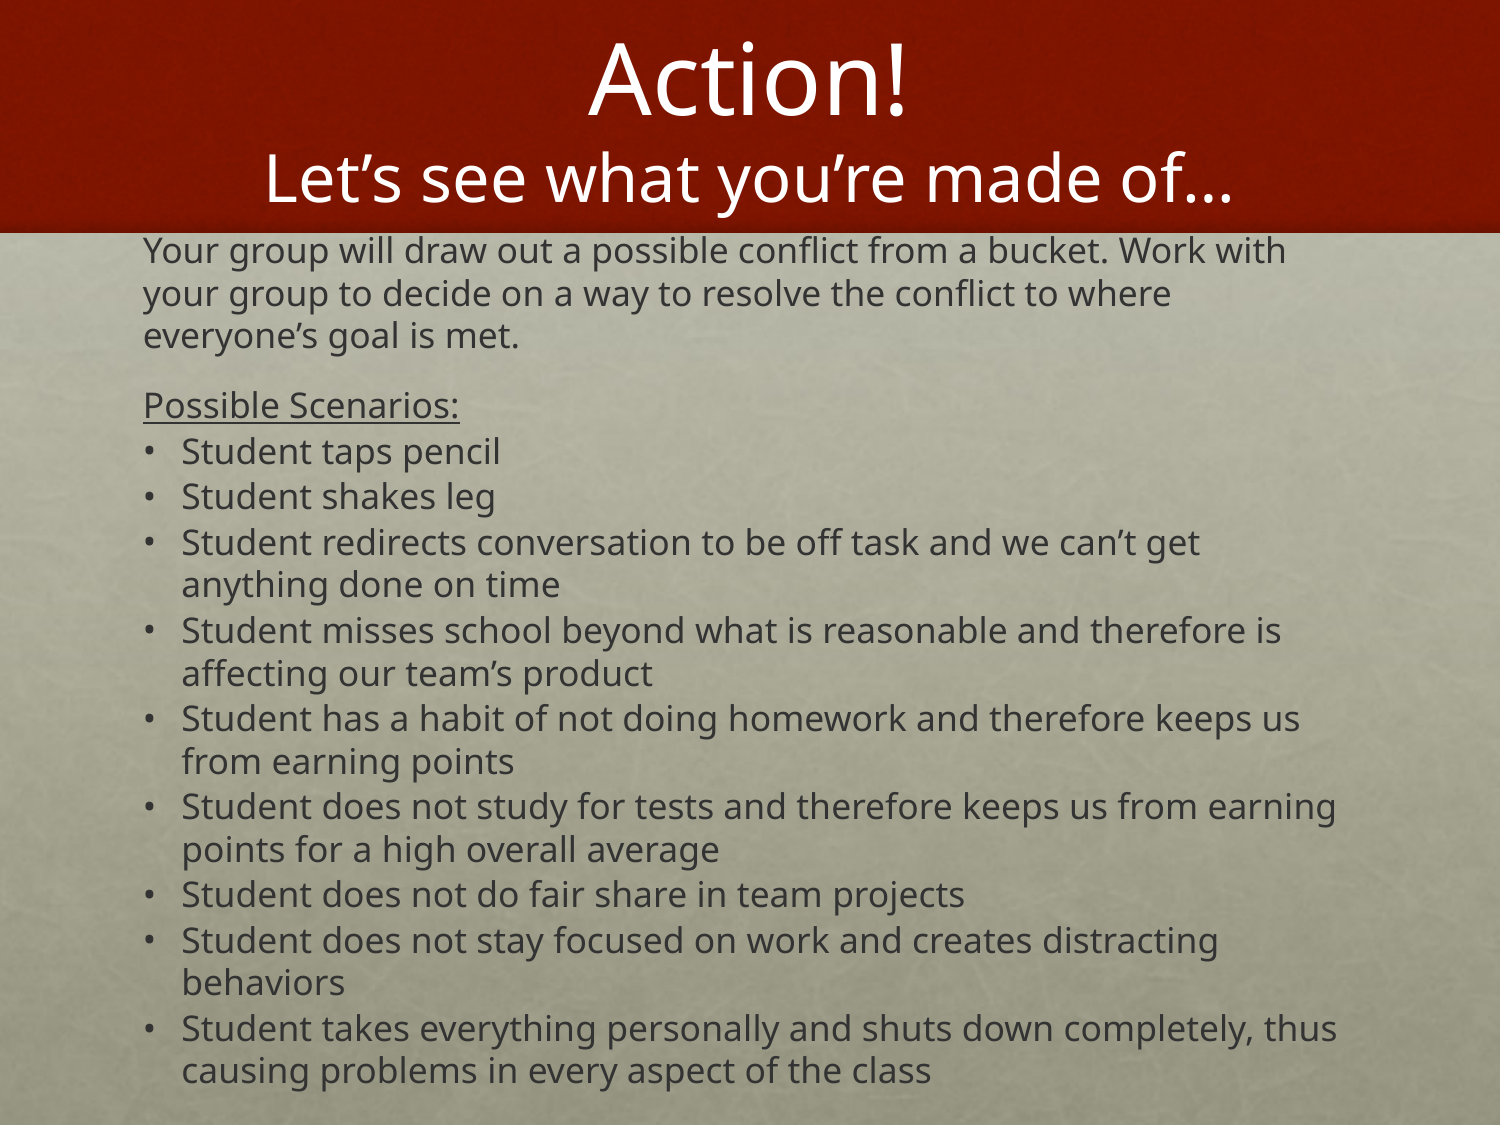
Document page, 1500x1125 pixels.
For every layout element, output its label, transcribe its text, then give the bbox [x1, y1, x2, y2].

list Your group will draw out a possible conflict from a bucket. Work with your group to decide on a way to resolve the conflict to where everyone’s goal is met. Possible Scenarios: Student taps pencil Student shakes leg Student redirects conversation to be off task and we can’t get anything done on time Student misses school beyond what is reasonable and therefore is affecting our team’s product Student has a habit of not doing homework and therefore keeps us from earning points Student does not study for tests and therefore keeps us from earning points for a high overall average Student does not do fair share in team projects Student does not stay focused on work and creates distracting behaviors Student takes everything personally and shuts down completely, thus causing problems in every aspect of the class [127, 220, 1372, 1107]
title Action! Let’s see what you’re made of… [127, 10, 1372, 220]
picture [0, 214, 1500, 1125]
